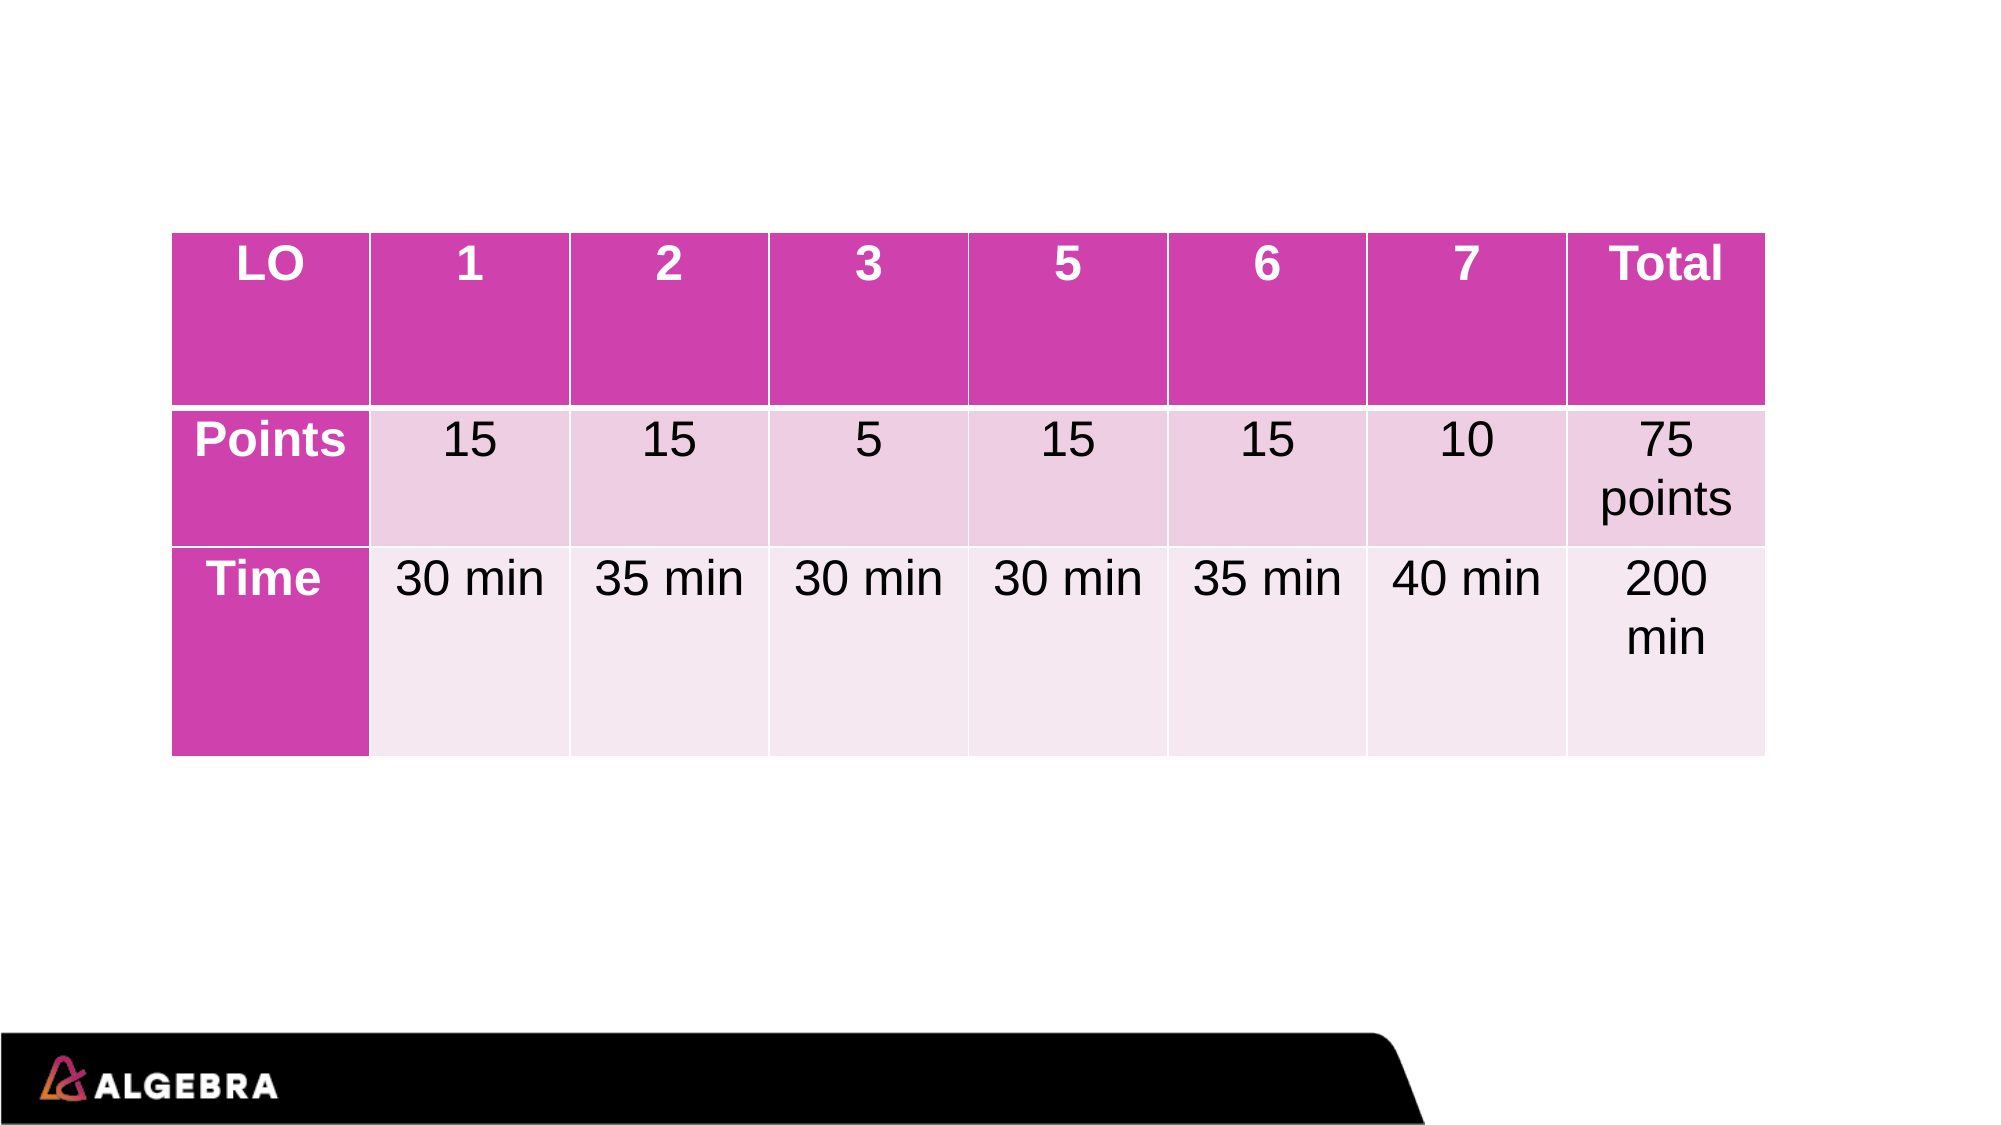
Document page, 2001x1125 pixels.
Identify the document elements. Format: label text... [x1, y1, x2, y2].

table_cell 35 min [1169, 548, 1366, 756]
table_cell 10 [1368, 411, 1566, 546]
table_cell 15 [969, 411, 1167, 546]
table_header 1 [371, 233, 569, 405]
table_cell 75 points [1568, 411, 1765, 546]
table_cell 15 [571, 411, 768, 546]
table_cell 200 min [1568, 548, 1765, 756]
picture [0, 1032, 1425, 1125]
table_header 7 [1368, 233, 1566, 405]
table_cell 30 min [969, 548, 1167, 756]
table_cell 35 min [571, 548, 768, 756]
table_header LO [172, 233, 369, 405]
table_cell Points [172, 411, 369, 546]
table_cell Time [172, 548, 369, 756]
table_cell 30 min [371, 548, 569, 756]
table_header 6 [1169, 233, 1366, 405]
table_cell 15 [1169, 411, 1366, 546]
table_header 3 [770, 233, 968, 405]
table_cell 40 min [1368, 548, 1566, 756]
table_header Total [1568, 233, 1765, 405]
table_header 2 [571, 233, 768, 405]
table_cell 15 [371, 411, 569, 546]
table_header 5 [969, 233, 1167, 405]
table_cell 30 min [770, 548, 968, 756]
table_cell 5 [770, 411, 968, 546]
